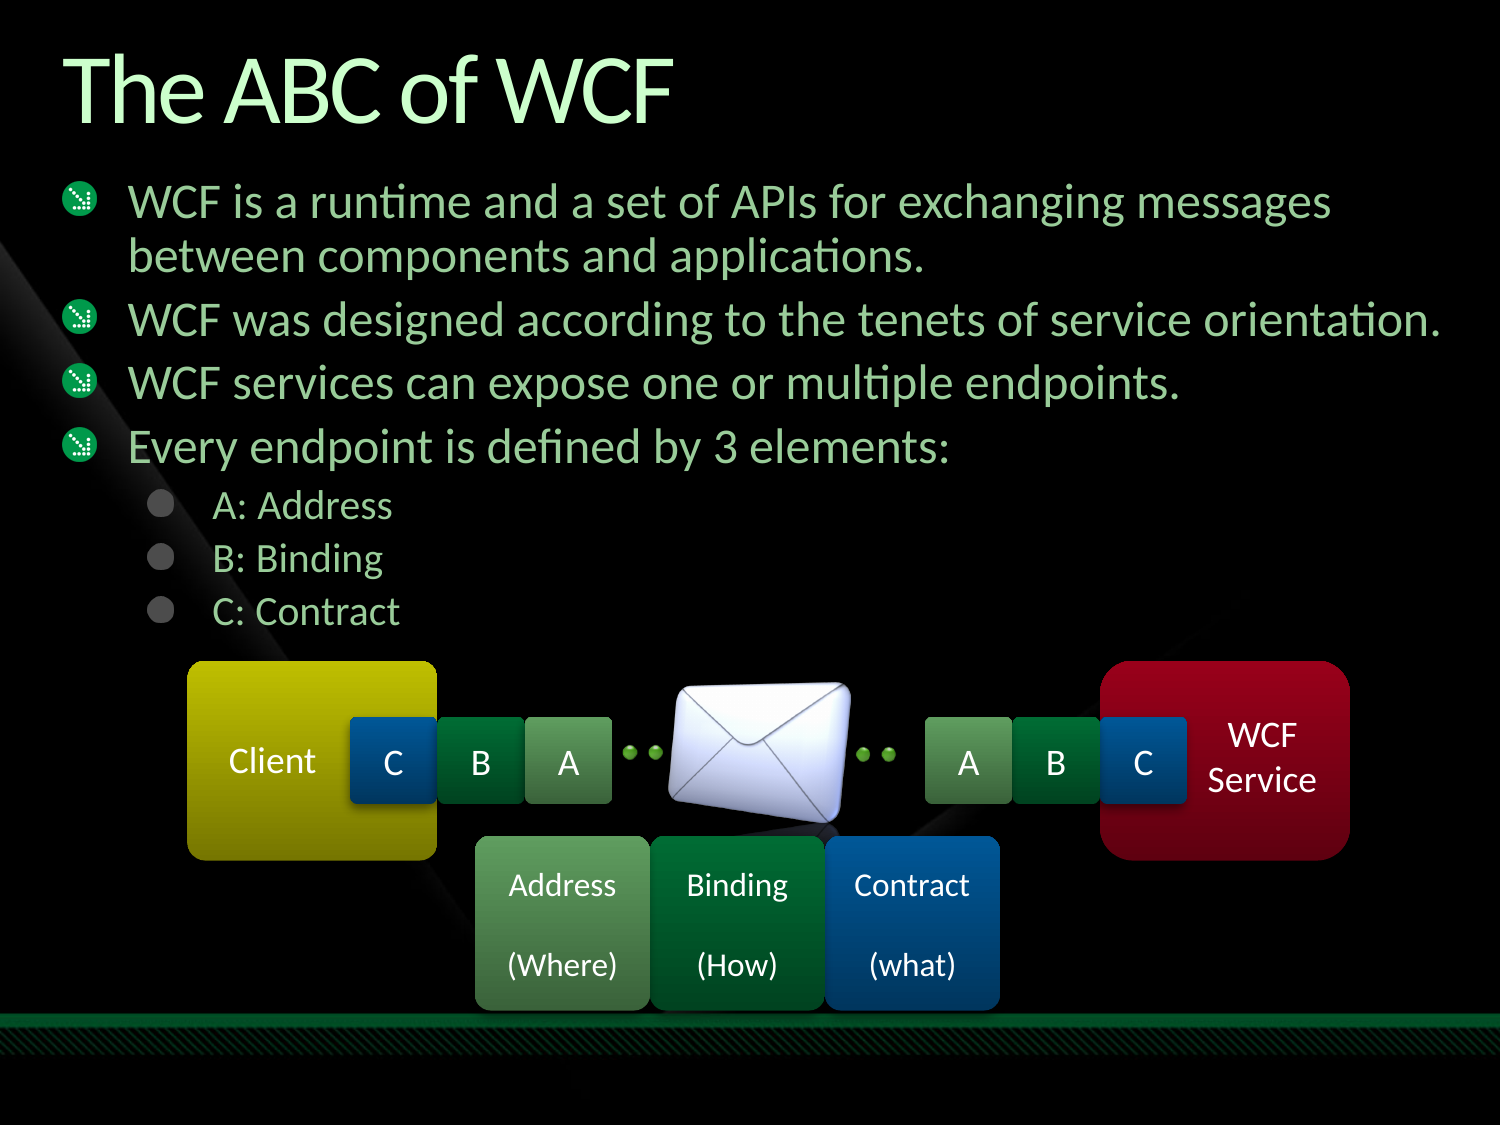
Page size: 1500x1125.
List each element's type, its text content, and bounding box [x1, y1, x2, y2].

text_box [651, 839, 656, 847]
text_box [1099, 706, 1351, 861]
text_box Client [228, 735, 317, 781]
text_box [349, 716, 613, 805]
text_box Contract (what) [830, 835, 1000, 1011]
text_box Binding (How) [655, 968, 826, 1011]
text_box Address (Where) [474, 835, 650, 1011]
title The ABC of WCF [62, 37, 1438, 147]
picture [0, 0, 1500, 1125]
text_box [924, 716, 1188, 805]
text_box [187, 660, 438, 861]
text_box WCF Service [1175, 710, 1350, 801]
list WCF is a runtime and a set of APIs for exchanging messages between components and applications. WCF was designed according to the tenets of service orientation. WCF services can expose one or multiple endpoints. Every endpoint is defined by 3 elements: A: Address B: Binding C: Contract [62, 174, 1463, 706]
